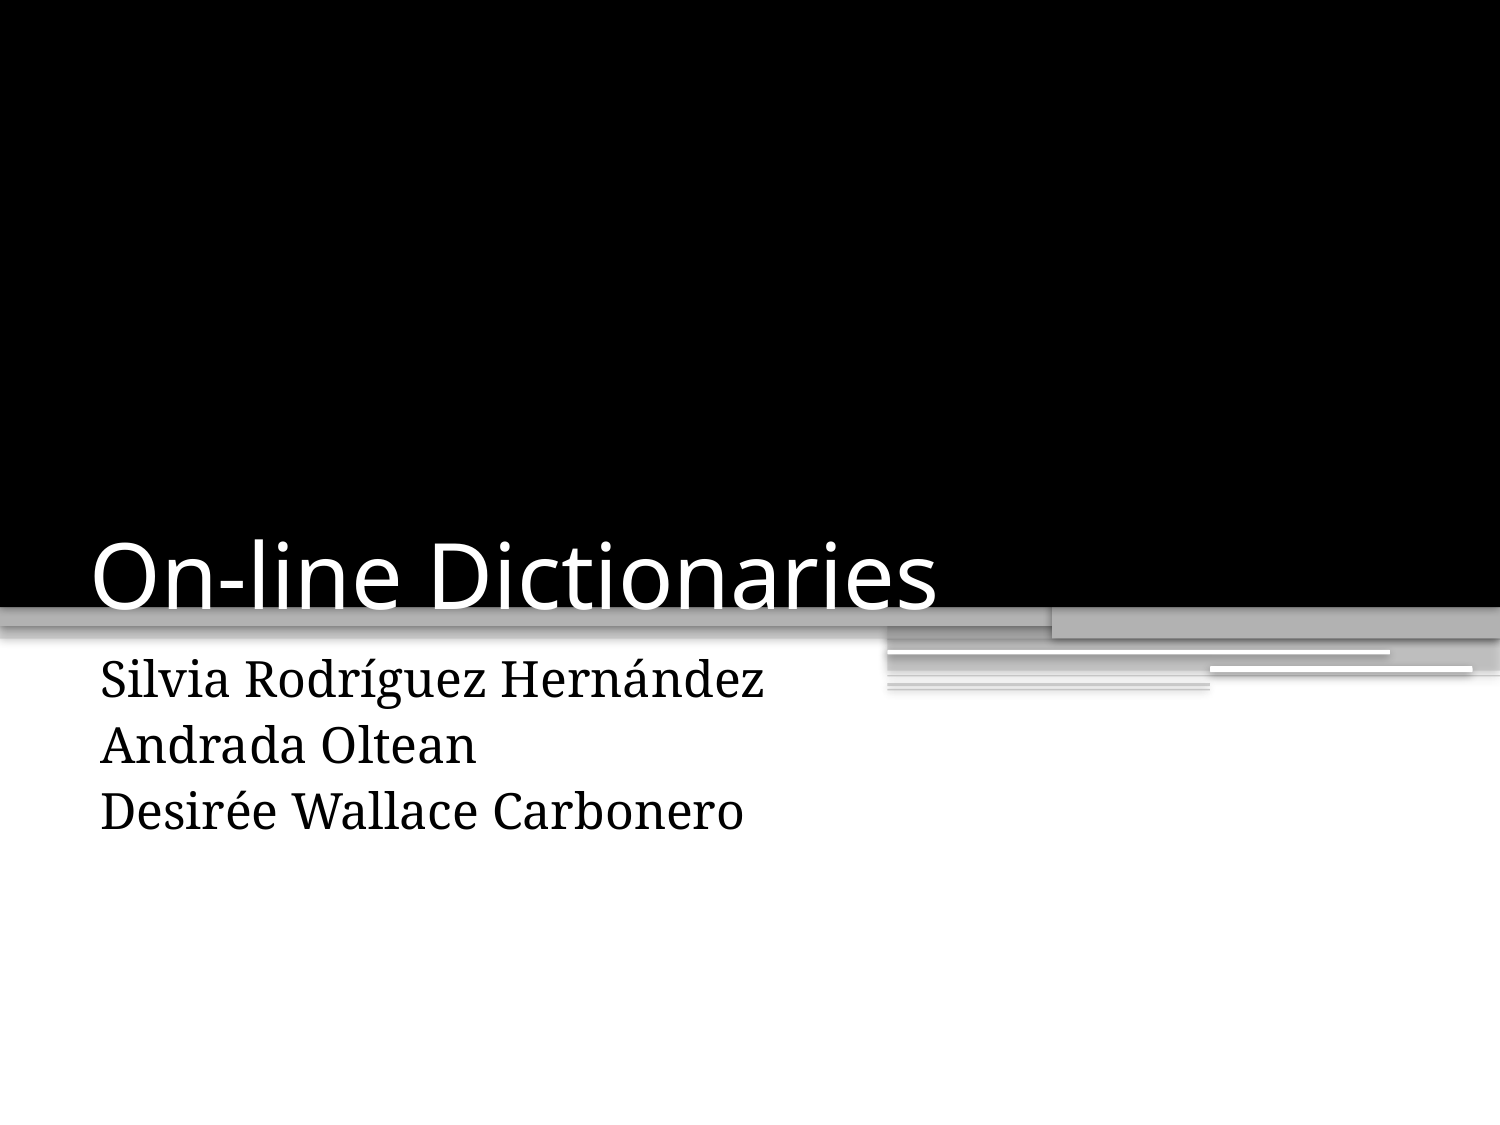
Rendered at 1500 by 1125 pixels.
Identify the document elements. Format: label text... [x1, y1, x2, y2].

title On-line Dictionaries [75, 394, 1463, 636]
subtitle Silvia Rodríguez Hernández Andrada Oltean Desirée Wallace Carbonero [75, 639, 888, 928]
